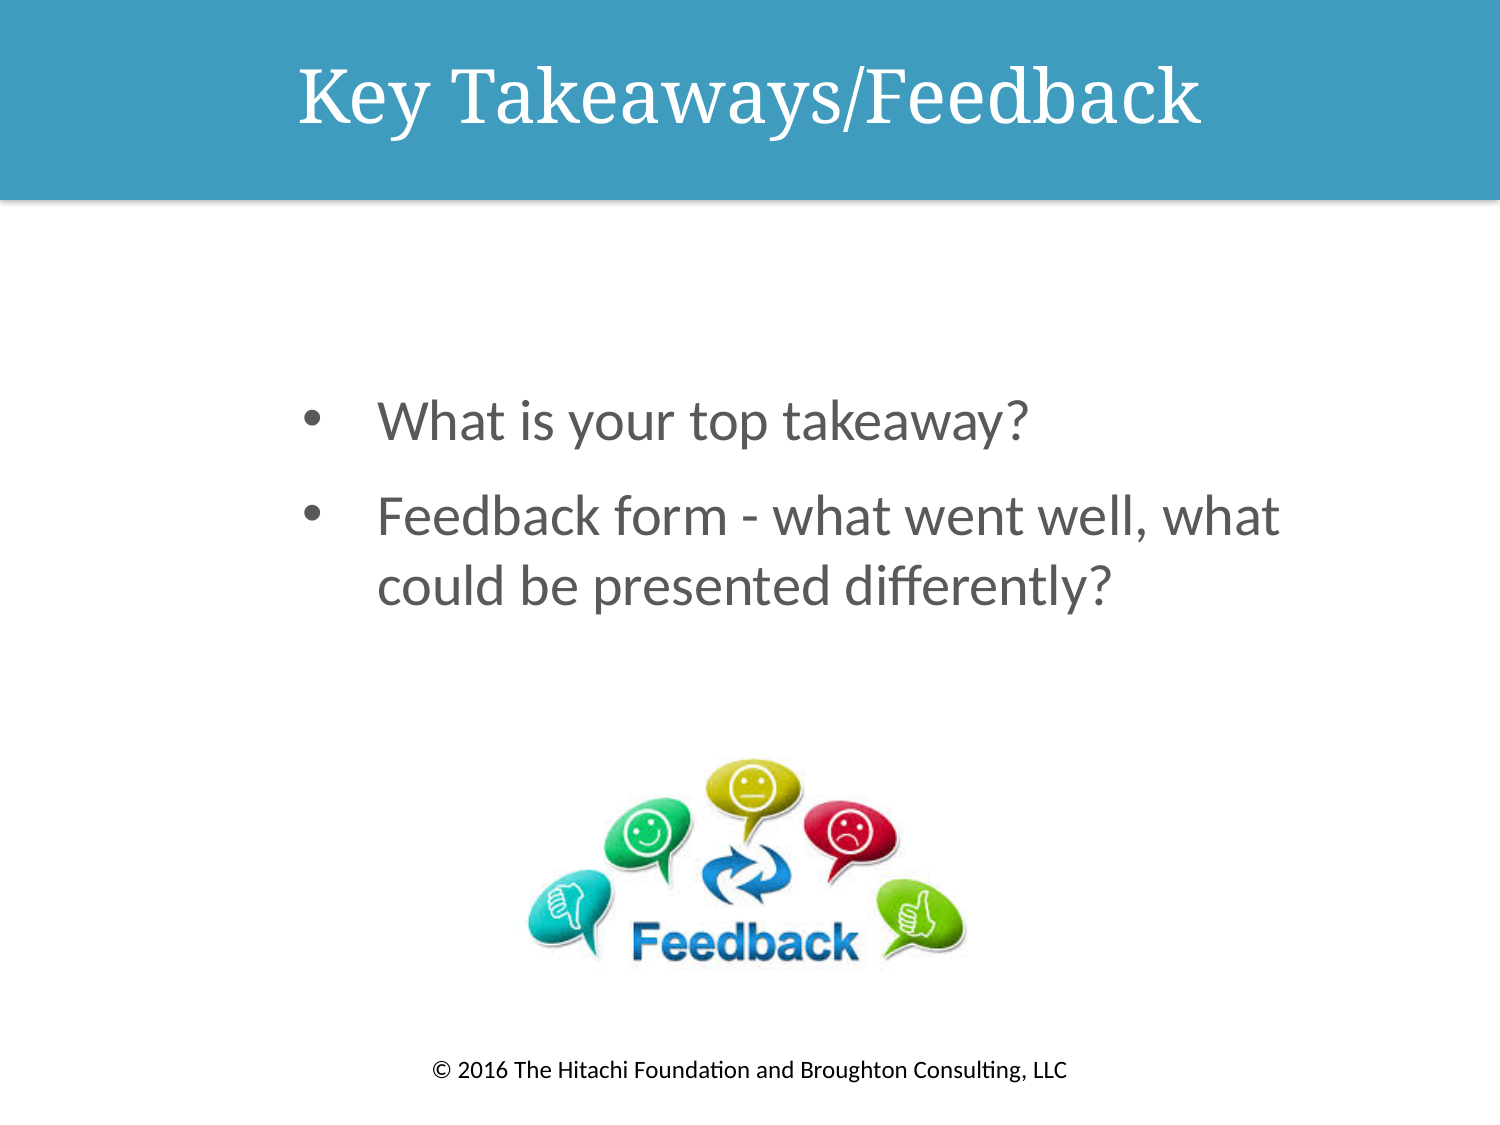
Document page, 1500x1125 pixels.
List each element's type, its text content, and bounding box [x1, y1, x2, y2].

text_box What is your top takeaway? Feedback form - what went well, what could be presented differently? [287, 374, 1300, 625]
picture [504, 732, 988, 988]
title Key Takeaways/Feedback [112, 24, 1388, 163]
